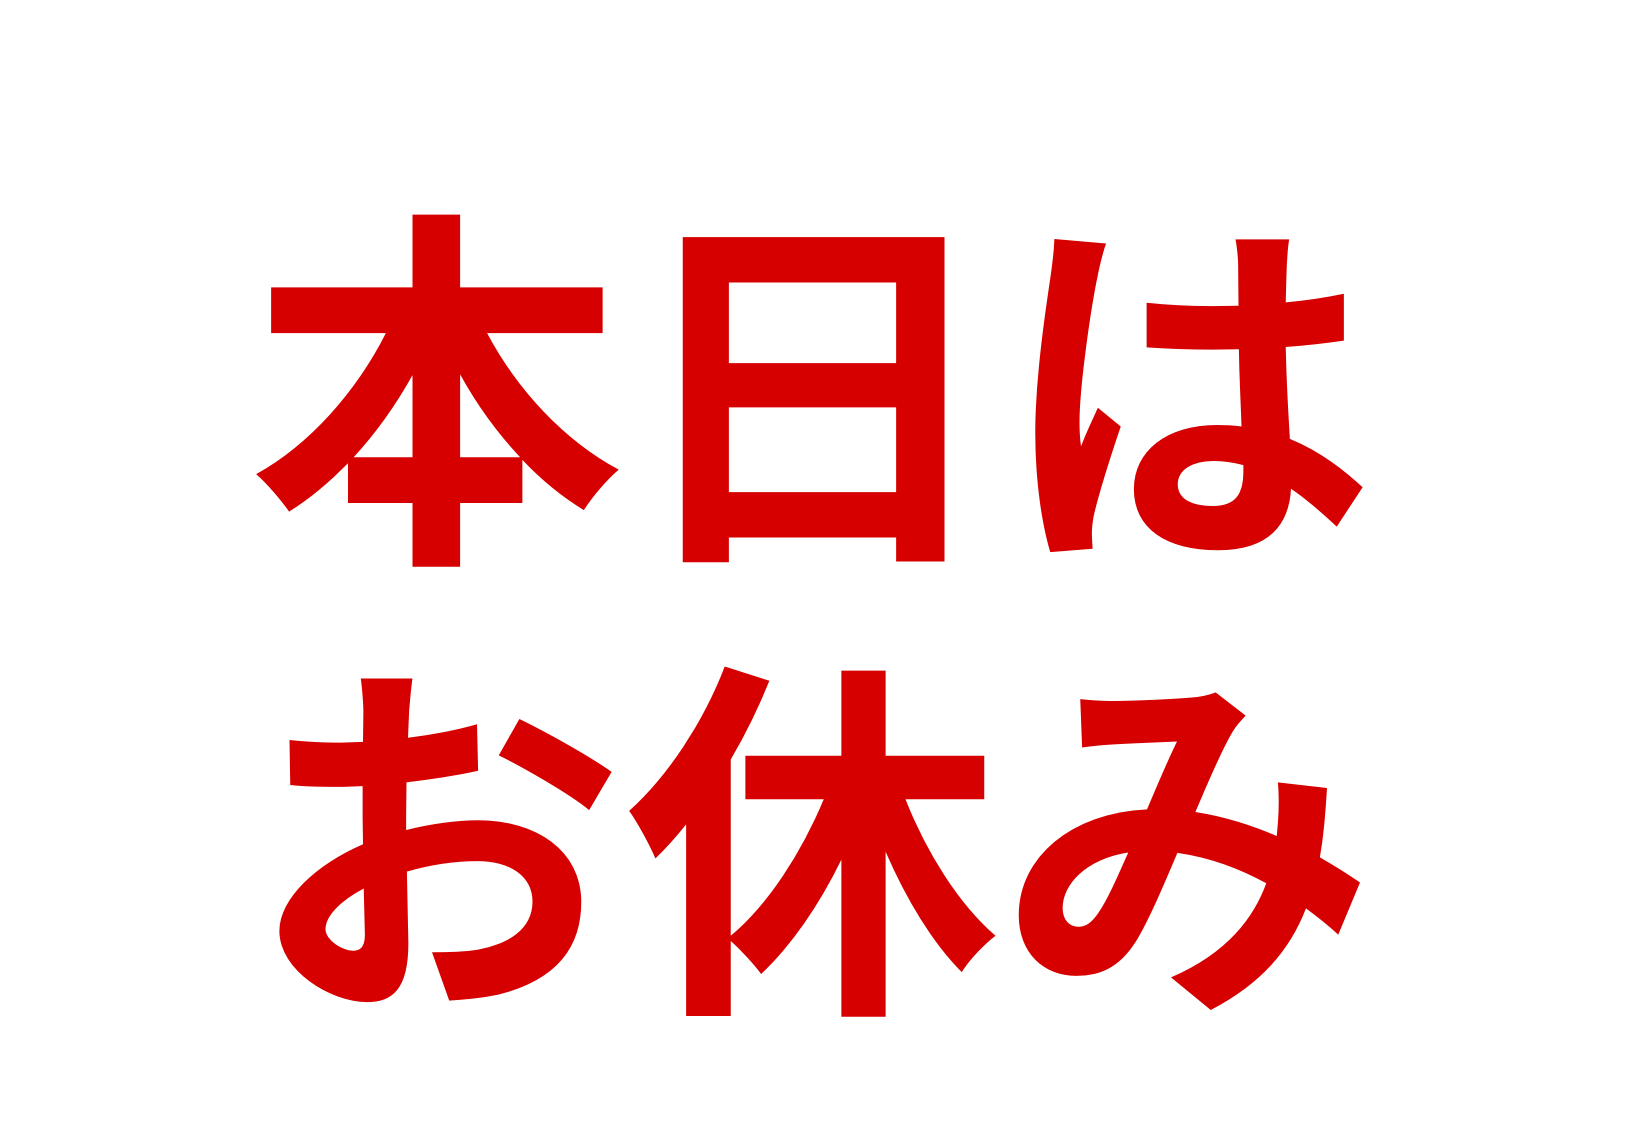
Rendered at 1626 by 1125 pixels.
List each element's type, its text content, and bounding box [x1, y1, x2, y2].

text_box 本日は お休み [0, 150, 1625, 1066]
